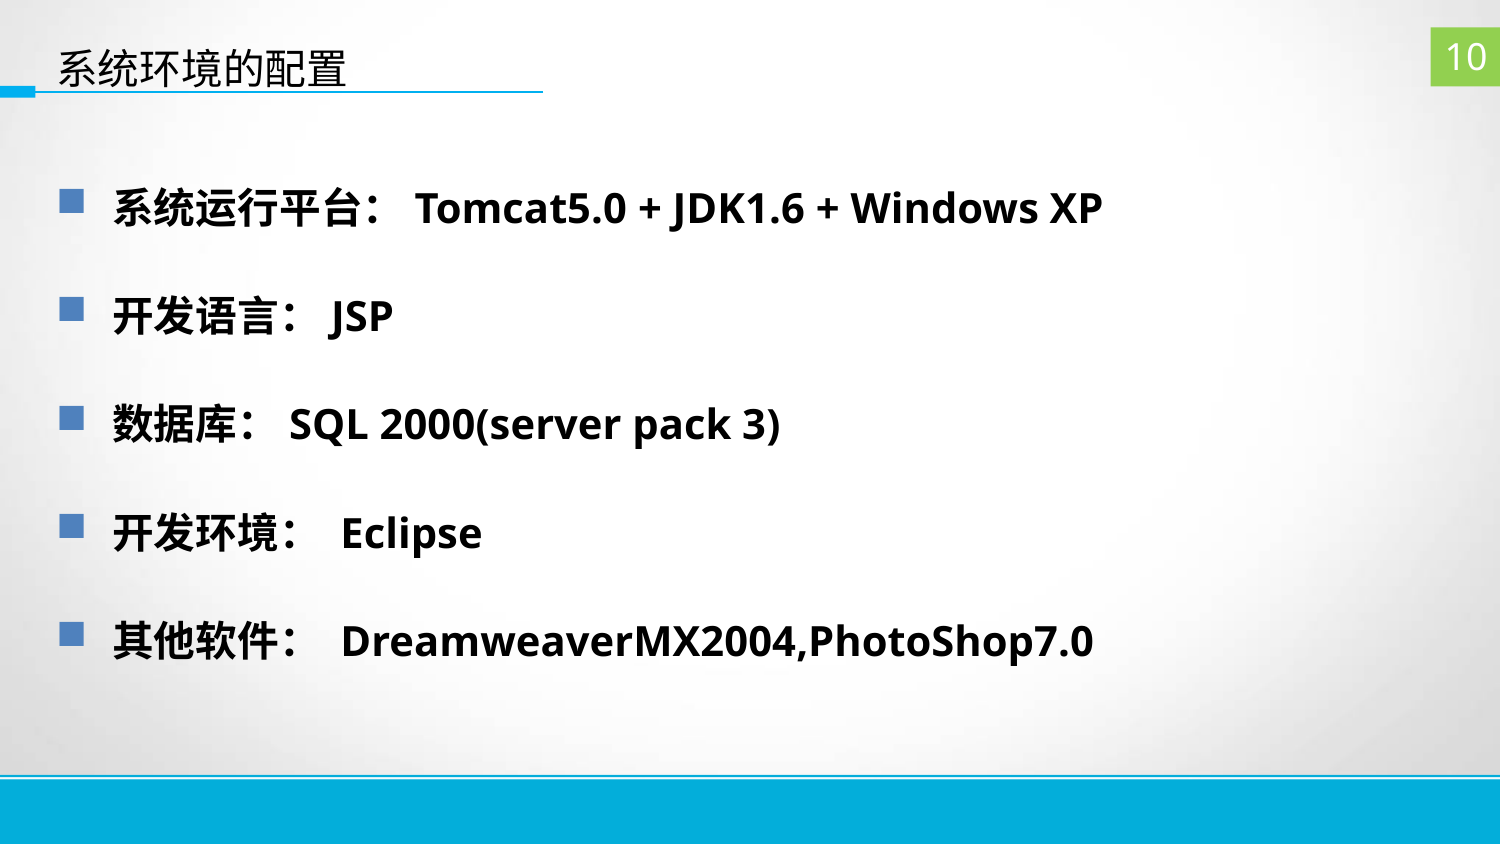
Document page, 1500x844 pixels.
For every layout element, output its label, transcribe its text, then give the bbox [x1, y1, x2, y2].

text_box [0, 85, 36, 98]
picture [0, 0, 1500, 774]
text_box 系统运行平台：Tomcat5.0 + JDK1.6 + Windows XP 开发语言：JSP 数据库：SQL 2000(server pack 3) 开发环境： Eclipse 其他软件： DreamweaverMX2004,PhotoShop7.0 [41, 123, 1388, 729]
text_box 系统环境的配置 [41, 32, 461, 91]
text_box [1426, 25, 1500, 87]
